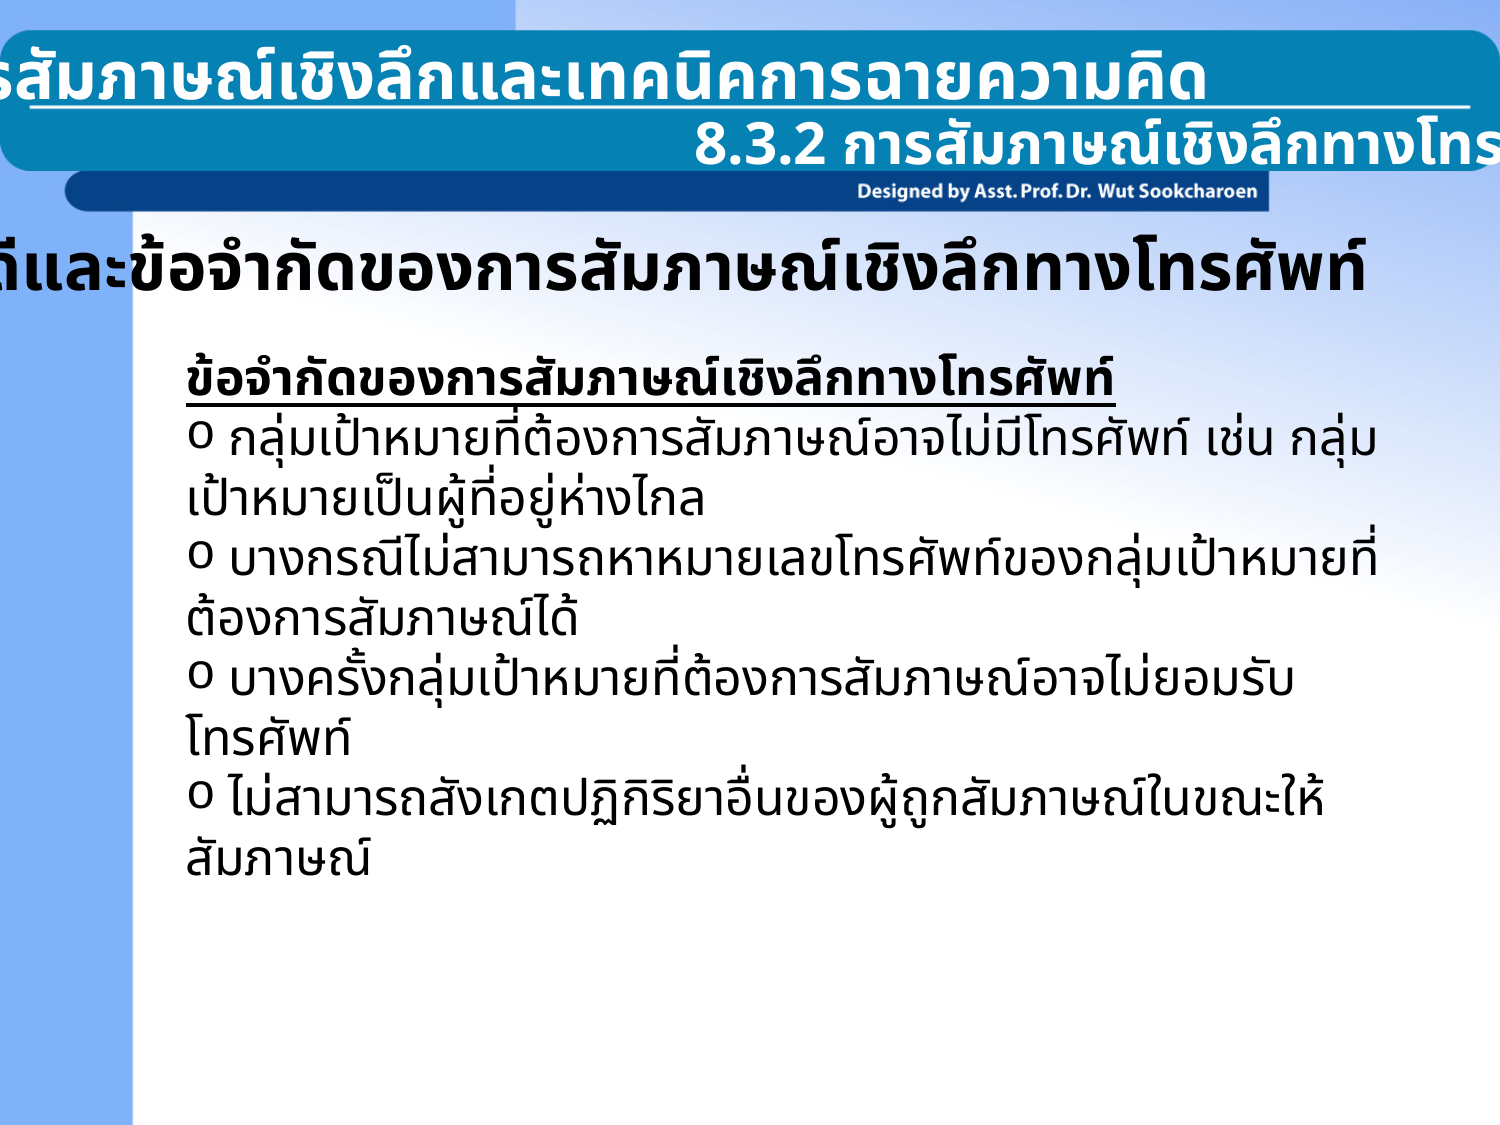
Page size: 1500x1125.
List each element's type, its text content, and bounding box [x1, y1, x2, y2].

text_box ข้อจำกัดของการสัมภาษณ์เชิงลึกทางโทรศัพท์ กลุ่มเป้าหมายที่ต้องการสัมภาษณ์อาจไม่มีโทรศัพท์ เช่น กลุ่มเป้าหมายเป็นผู้ที่อยู่ห่างไกล บางกรณีไม่สามารถหาหมายเลขโทรศัพท์ของกลุ่มเป้าหมายที่ต้องการสัมภาษณ์ได้ บางครั้งกลุ่มเป้าหมายที่ต้องการสัมภาษณ์อาจไม่ยอมรับโทรศัพท์ ไม่สามารถสังเกตปฏิกิริยาอื่นของผู้ถูกสัมภาษณ์ในขณะให้สัมภาษณ์ [171, 338, 1424, 893]
text_box 8.3 การสัมภาษณ์เชิงลึกและเทคนิคการฉายความคิด [0, 25, 1226, 121]
picture [0, 0, 1500, 53]
text_box 8.3.2 การสัมภาษณ์เชิงลึกทางโทรศัพท์ [679, 98, 1500, 184]
text_box ข้อดีและข้อจำกัดของการสัมภาษณ์เชิงลึกทางโทรศัพท์ [0, 216, 1384, 312]
picture [0, 149, 1500, 1125]
